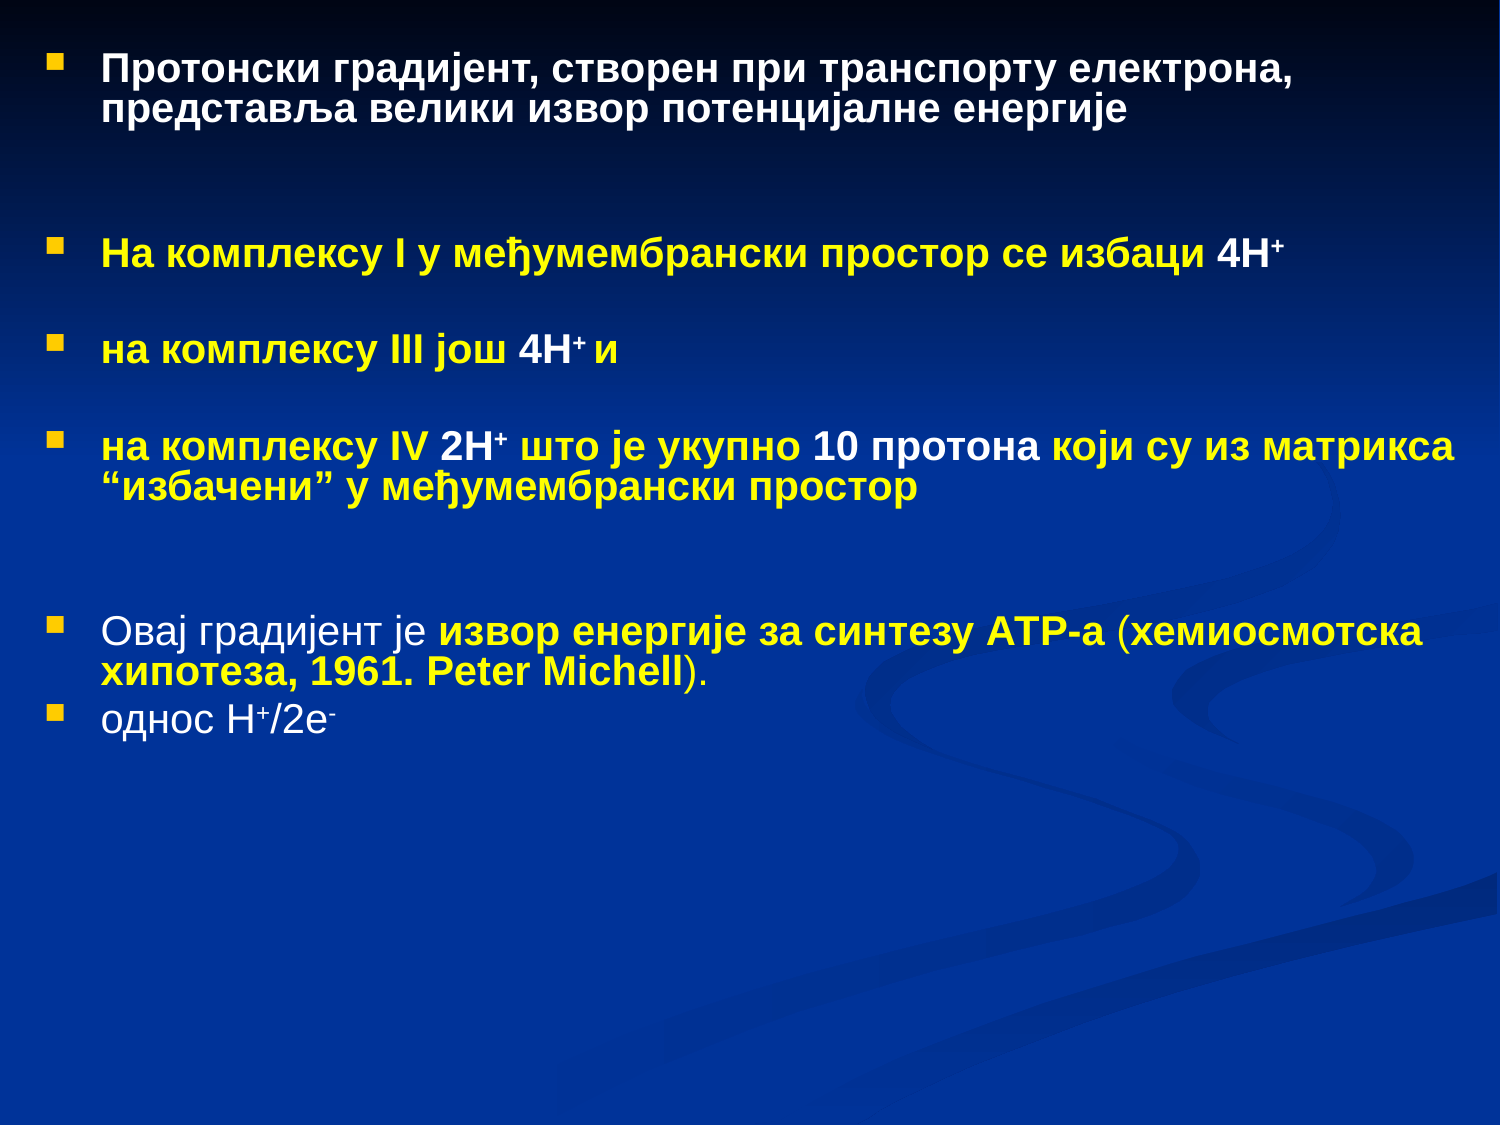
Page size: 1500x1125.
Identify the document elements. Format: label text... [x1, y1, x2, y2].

list Протонски градијент, створен при транспорту електрона, представља велики извор потенцијалне енергије На комплексу I у међумембрански простор се избаци 4H+ на комплексу III још 4H+ и на комплексу IV 2H+ што је укупно 10 протона који су из матрикса “избачени” у међумембрански простор Овај градијент је извор енергије за синтезу АТР-а (хемиосмотска хипотеза, 1961. Peter Michell). однос H+/2е- [29, 42, 1500, 938]
